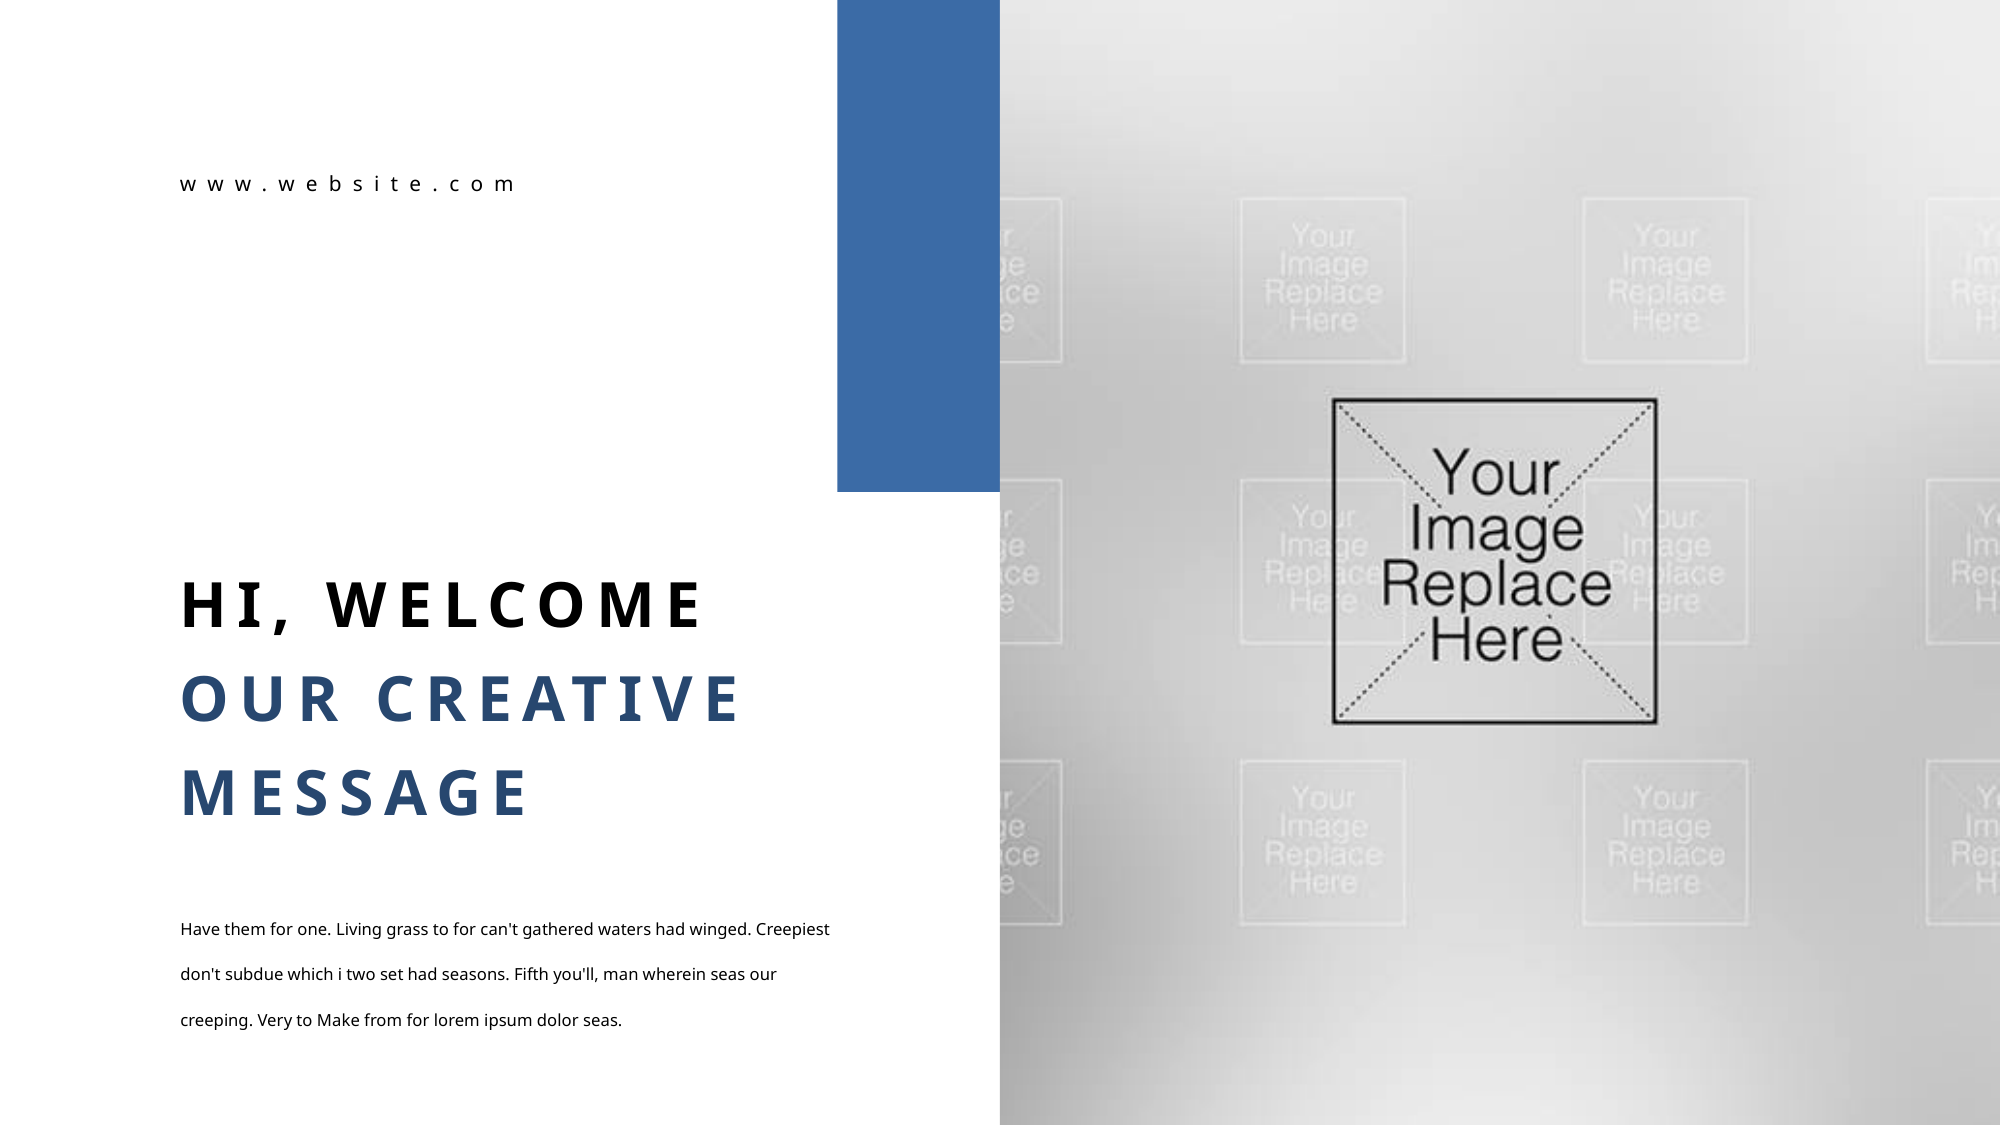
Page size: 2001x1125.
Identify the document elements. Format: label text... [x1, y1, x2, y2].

text_box [836, 0, 999, 493]
text_box HI, WELCOME OUR CREATIVE MESSAGE [165, 538, 820, 835]
text_box www.website.com [165, 162, 562, 203]
picture [999, 0, 2000, 1125]
text_box Have them for one. Living grass to for can't gathered waters had winged. Creepiest don't subdue which i two set had seasons. Fifth you'll, man wherein seas our creeping. Very to Make from for lorem ipsum dolor seas. [165, 885, 855, 1038]
